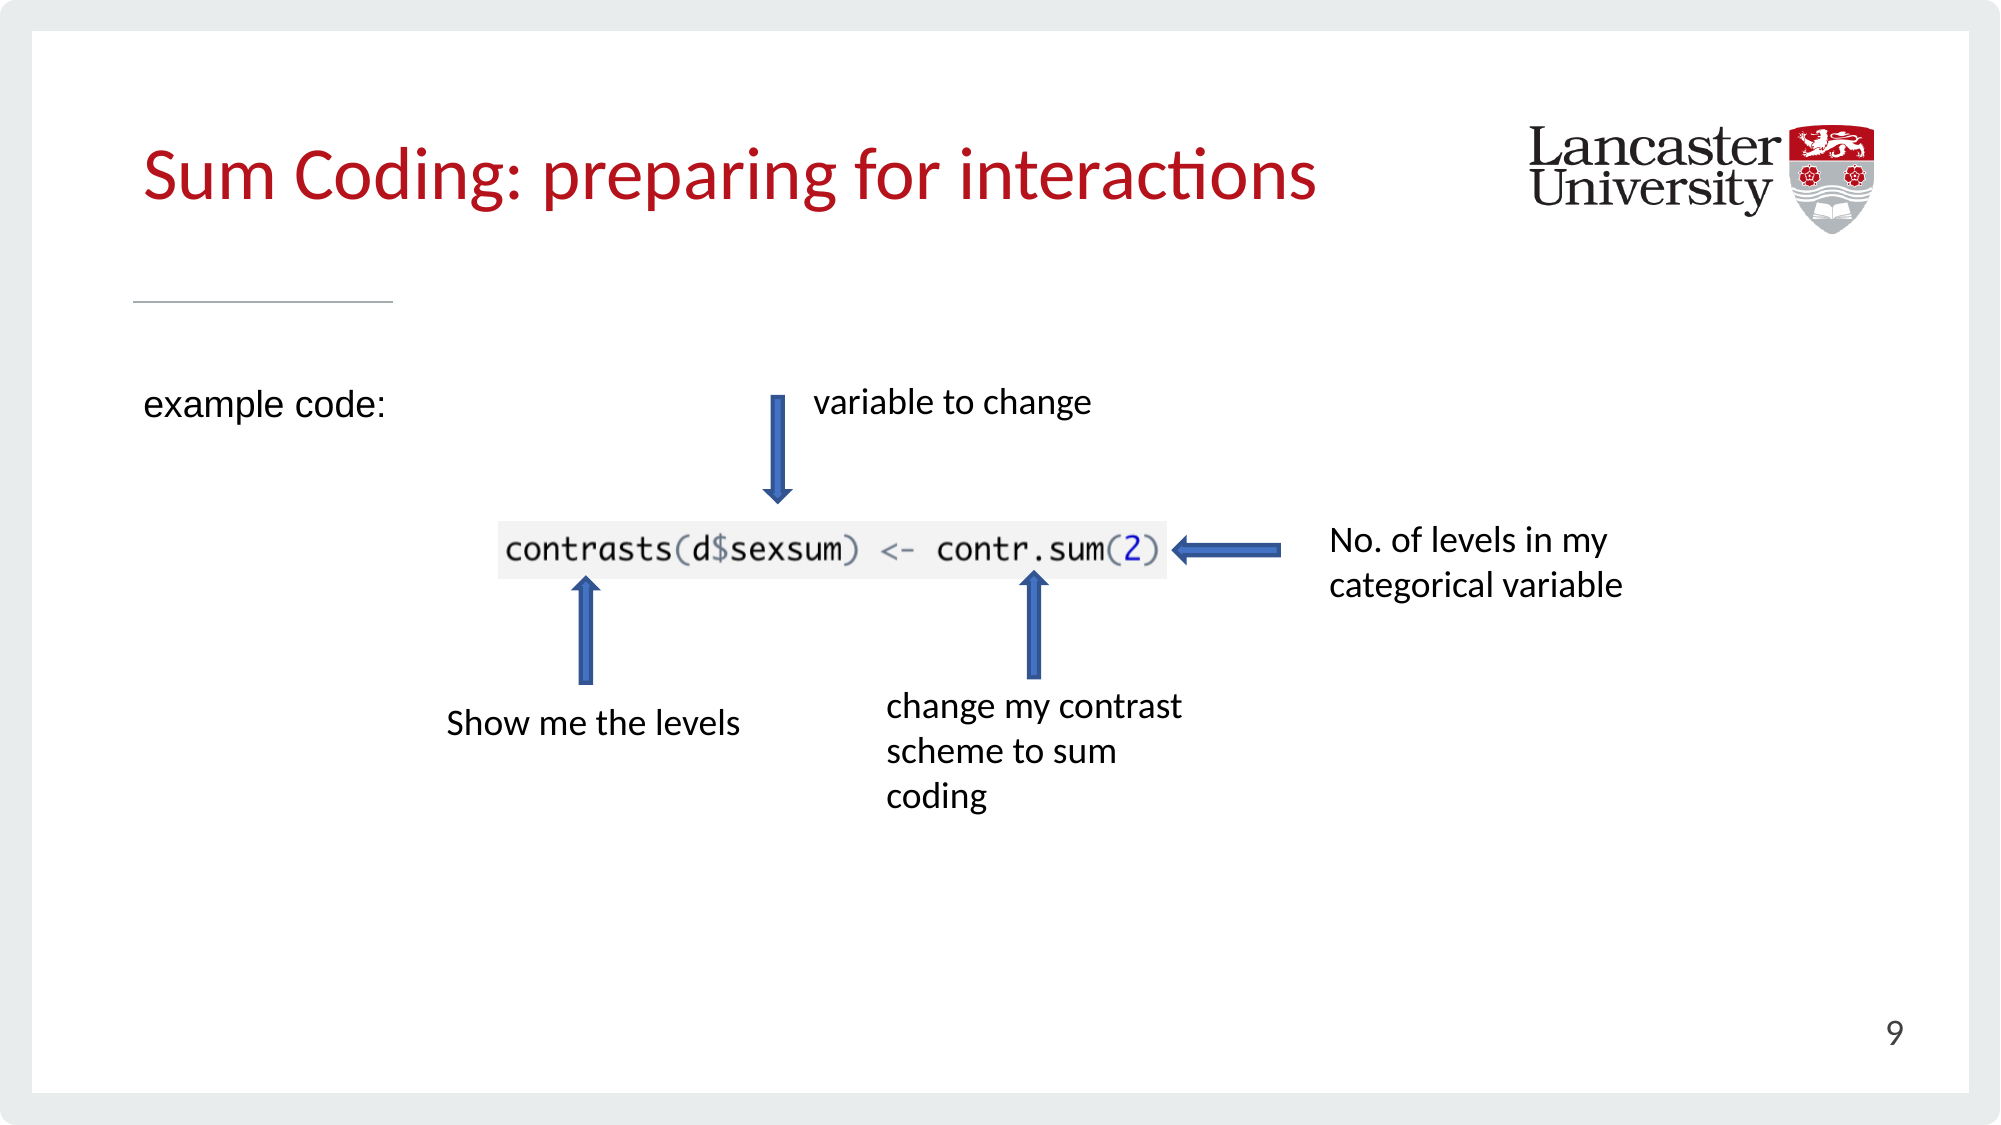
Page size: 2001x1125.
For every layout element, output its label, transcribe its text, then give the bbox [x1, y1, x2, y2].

text_box [762, 394, 793, 505]
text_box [431, 507, 1641, 825]
slide_number 9 [1468, 1001, 1919, 1061]
title Sum Coding: preparing for interactions [128, 78, 1448, 279]
text_box example code: [128, 372, 421, 432]
text_box variable to change [798, 369, 1108, 430]
